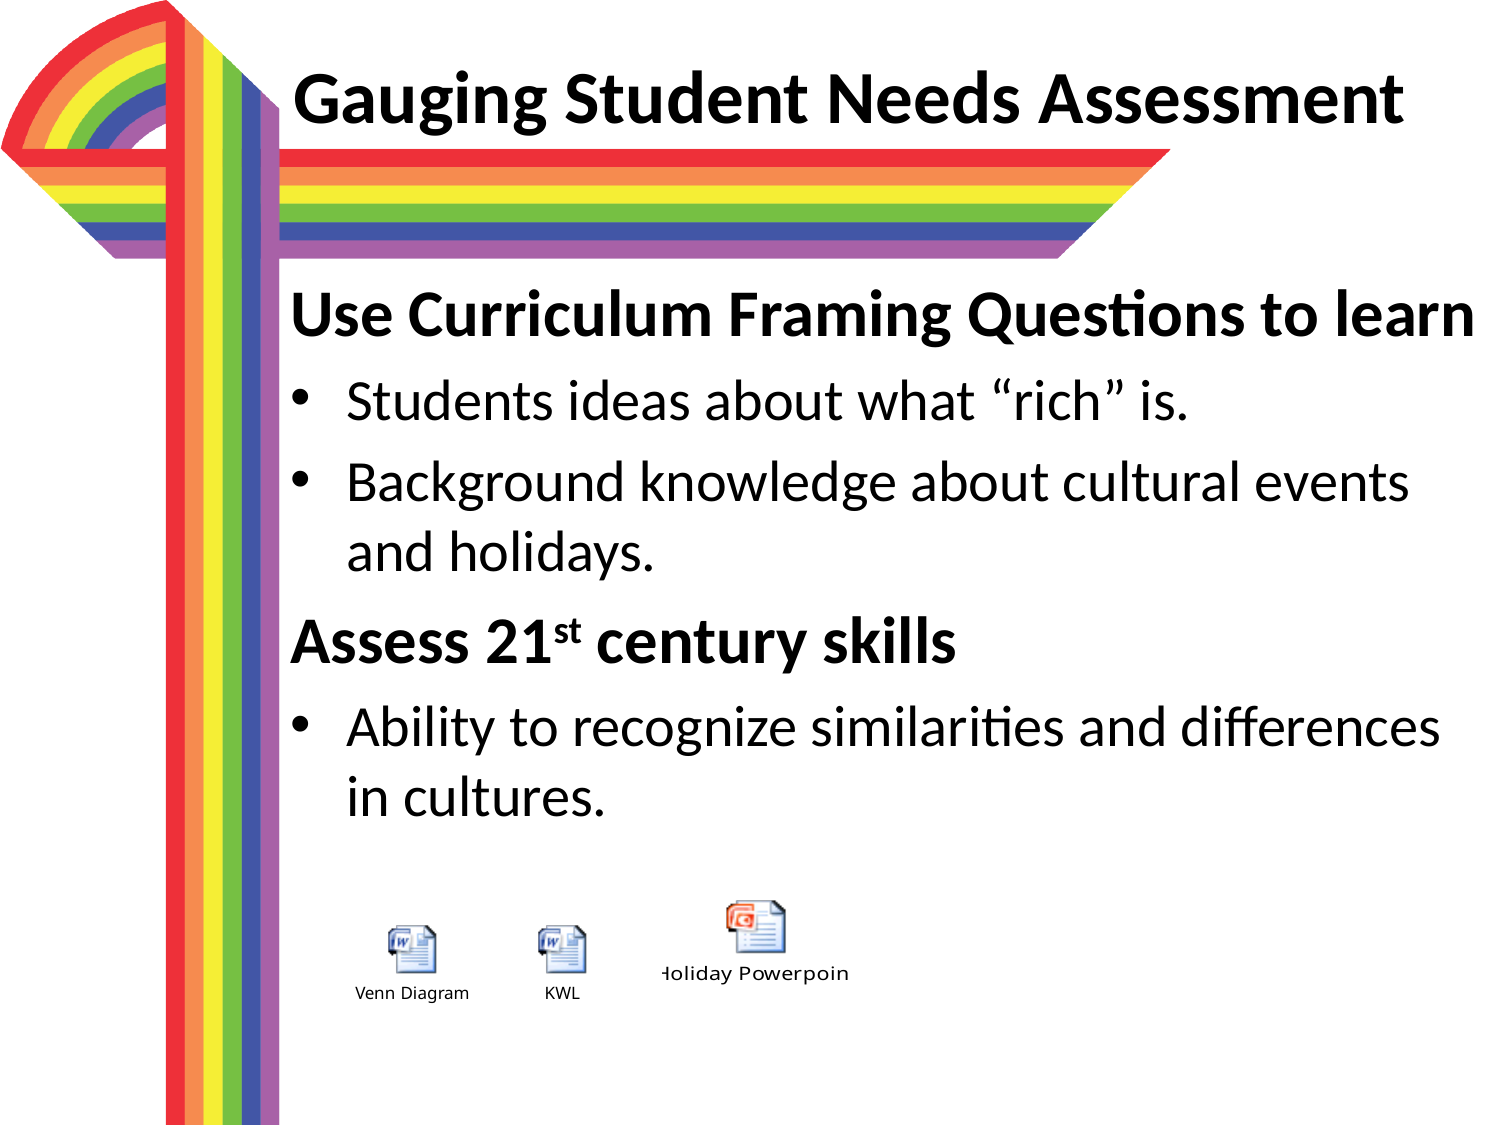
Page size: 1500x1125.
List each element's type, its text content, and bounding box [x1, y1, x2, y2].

title Gauging Student Needs Assessment [1171, 0, 1500, 188]
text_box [337, 924, 488, 1043]
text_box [488, 924, 638, 1043]
picture [0, 0, 1171, 1125]
list Use Curriculum Framing Questions to learn Students ideas about what “rich” is. Background knowledge about cultural events and holidays. Assess 21st century skills Ability to recognize similarities and differences in cultures. [1174, 262, 1500, 988]
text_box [662, 899, 851, 1028]
